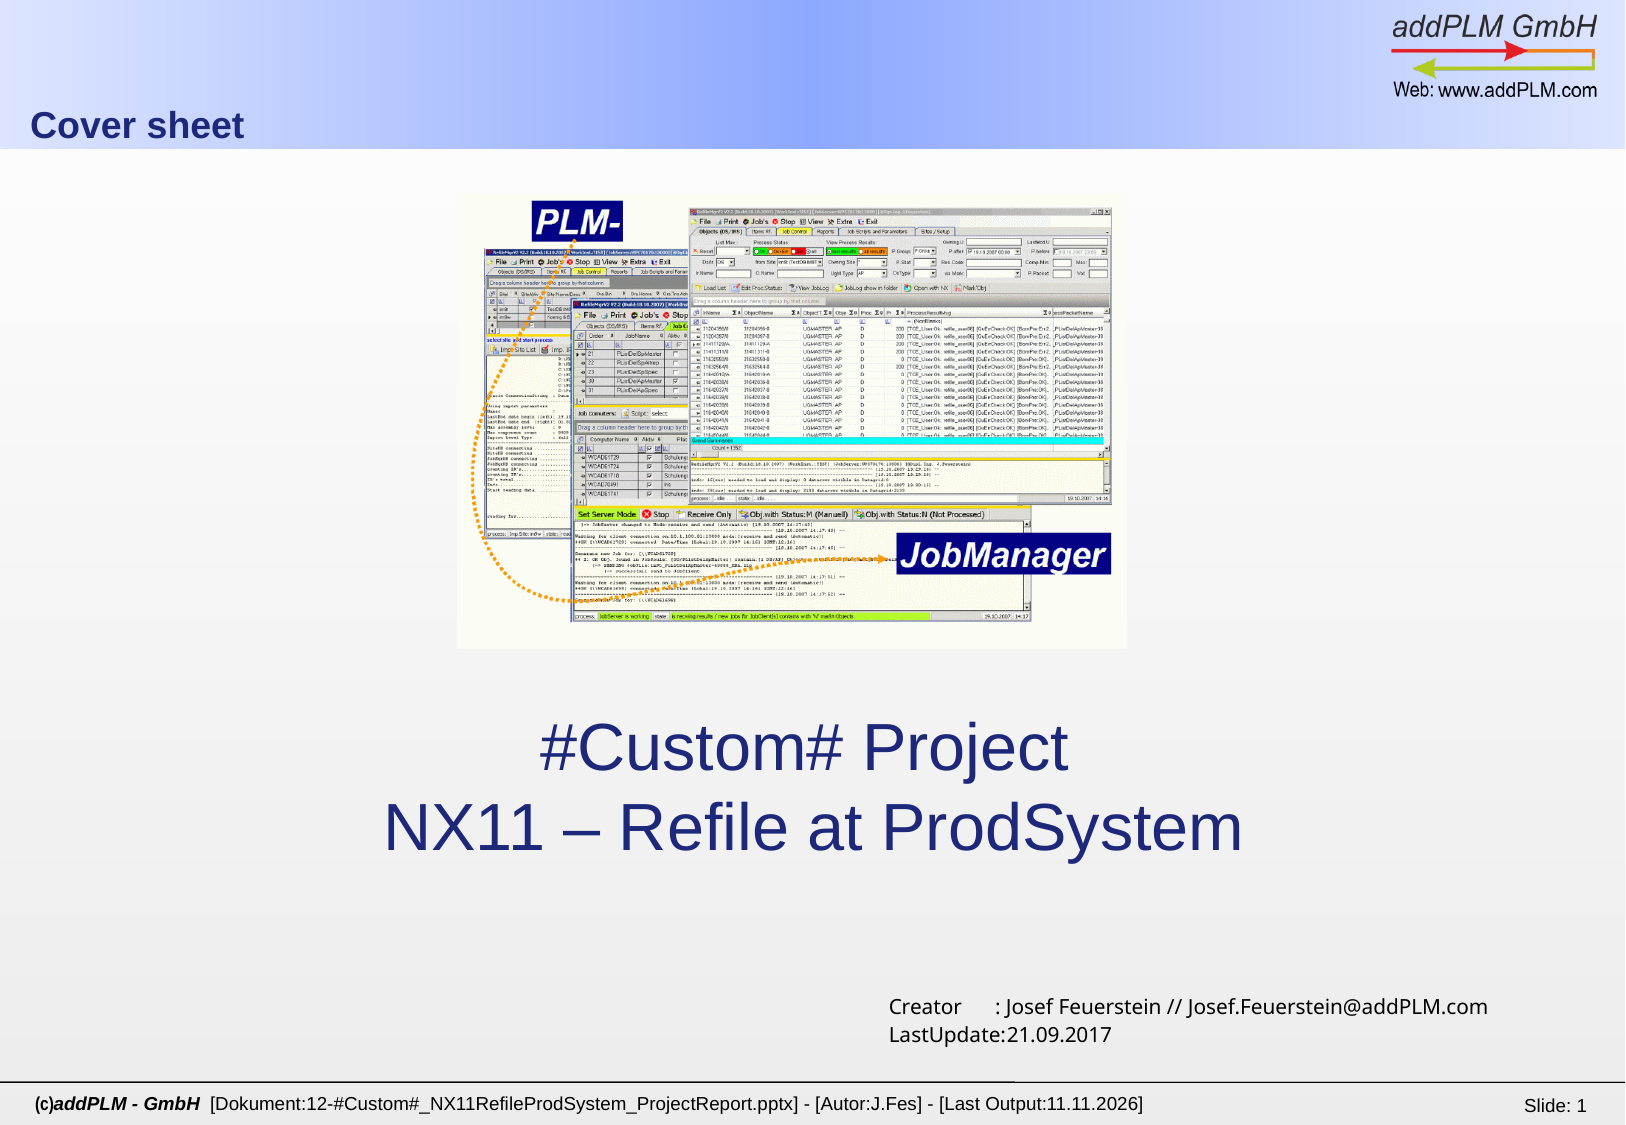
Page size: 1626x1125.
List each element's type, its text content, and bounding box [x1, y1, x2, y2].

text_box Creator : Josef Feuerstein // Josef.Feuerstein@addPLM.com LastUpdate: 21.09.2017 [872, 983, 1609, 1055]
text_box #Custom# Project NX11 – Refile at ProdSystem [68, 703, 1560, 864]
text_box [1, 801, 1625, 929]
picture [457, 193, 1127, 649]
picture [1391, 14, 1597, 97]
title Cover sheet [30, 72, 1425, 137]
